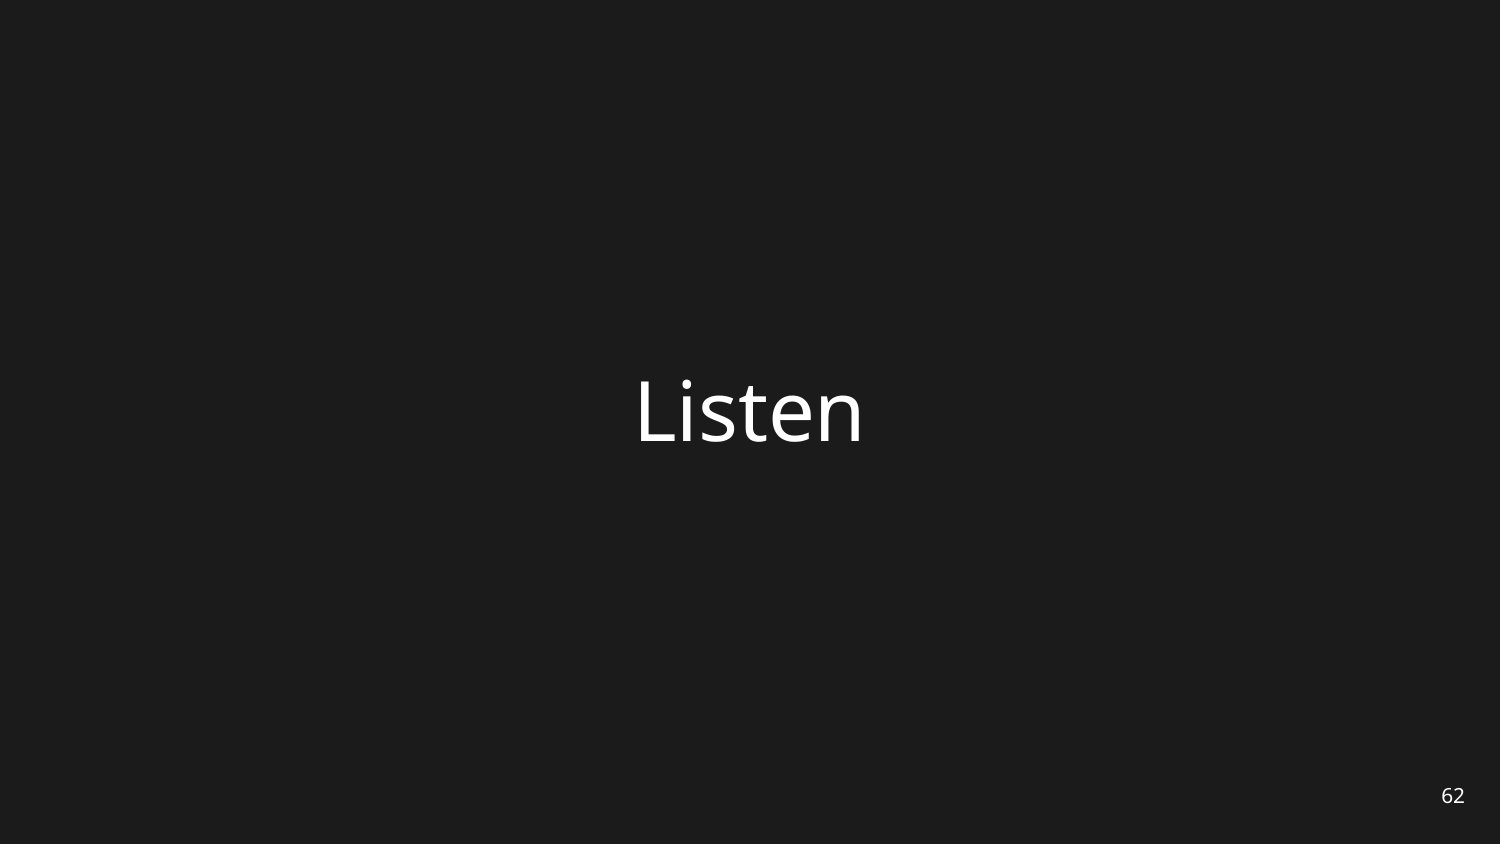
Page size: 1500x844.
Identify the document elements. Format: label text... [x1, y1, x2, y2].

slide_number 62 [1389, 764, 1480, 830]
title Listen [51, 72, 1449, 753]
